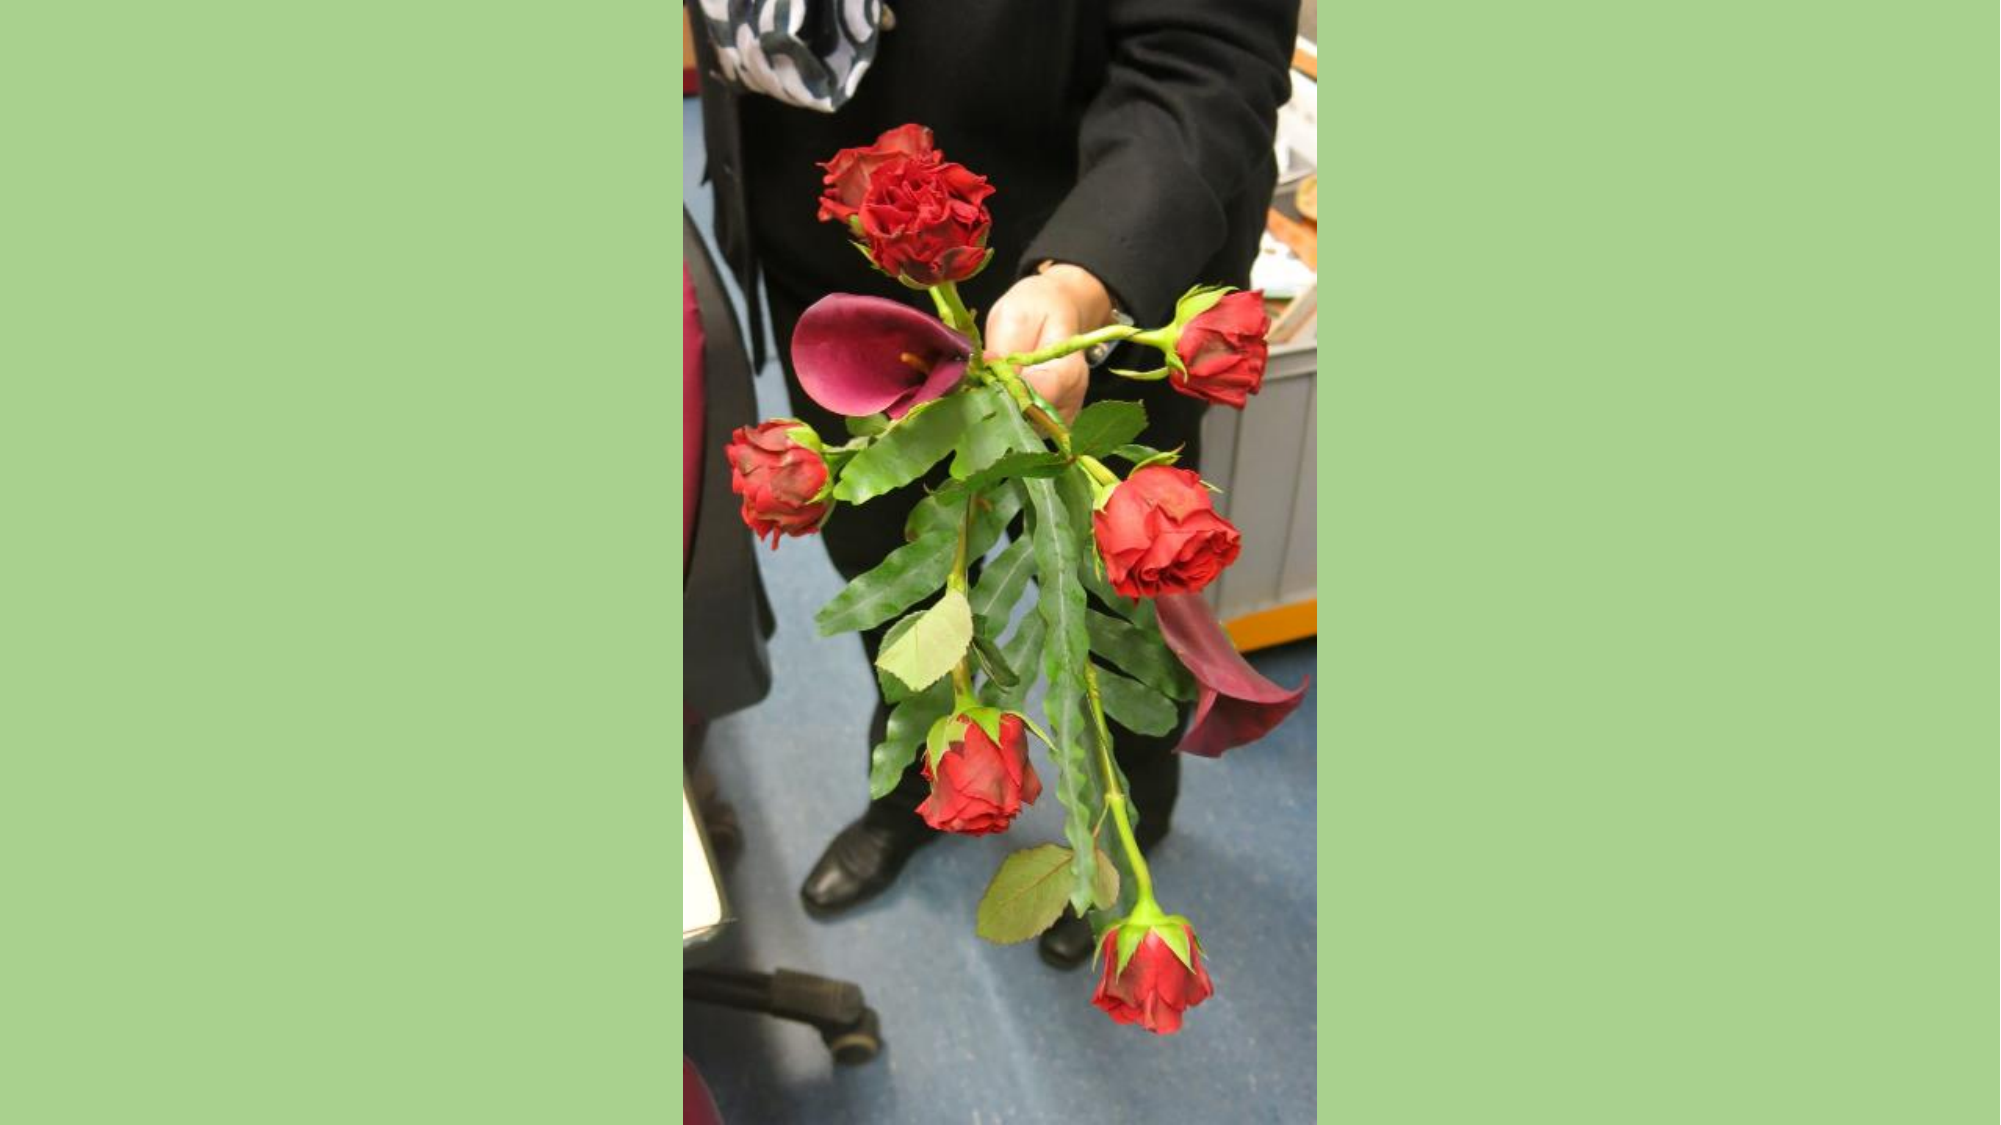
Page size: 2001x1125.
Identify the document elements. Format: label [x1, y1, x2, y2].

picture [683, 0, 1317, 1125]
